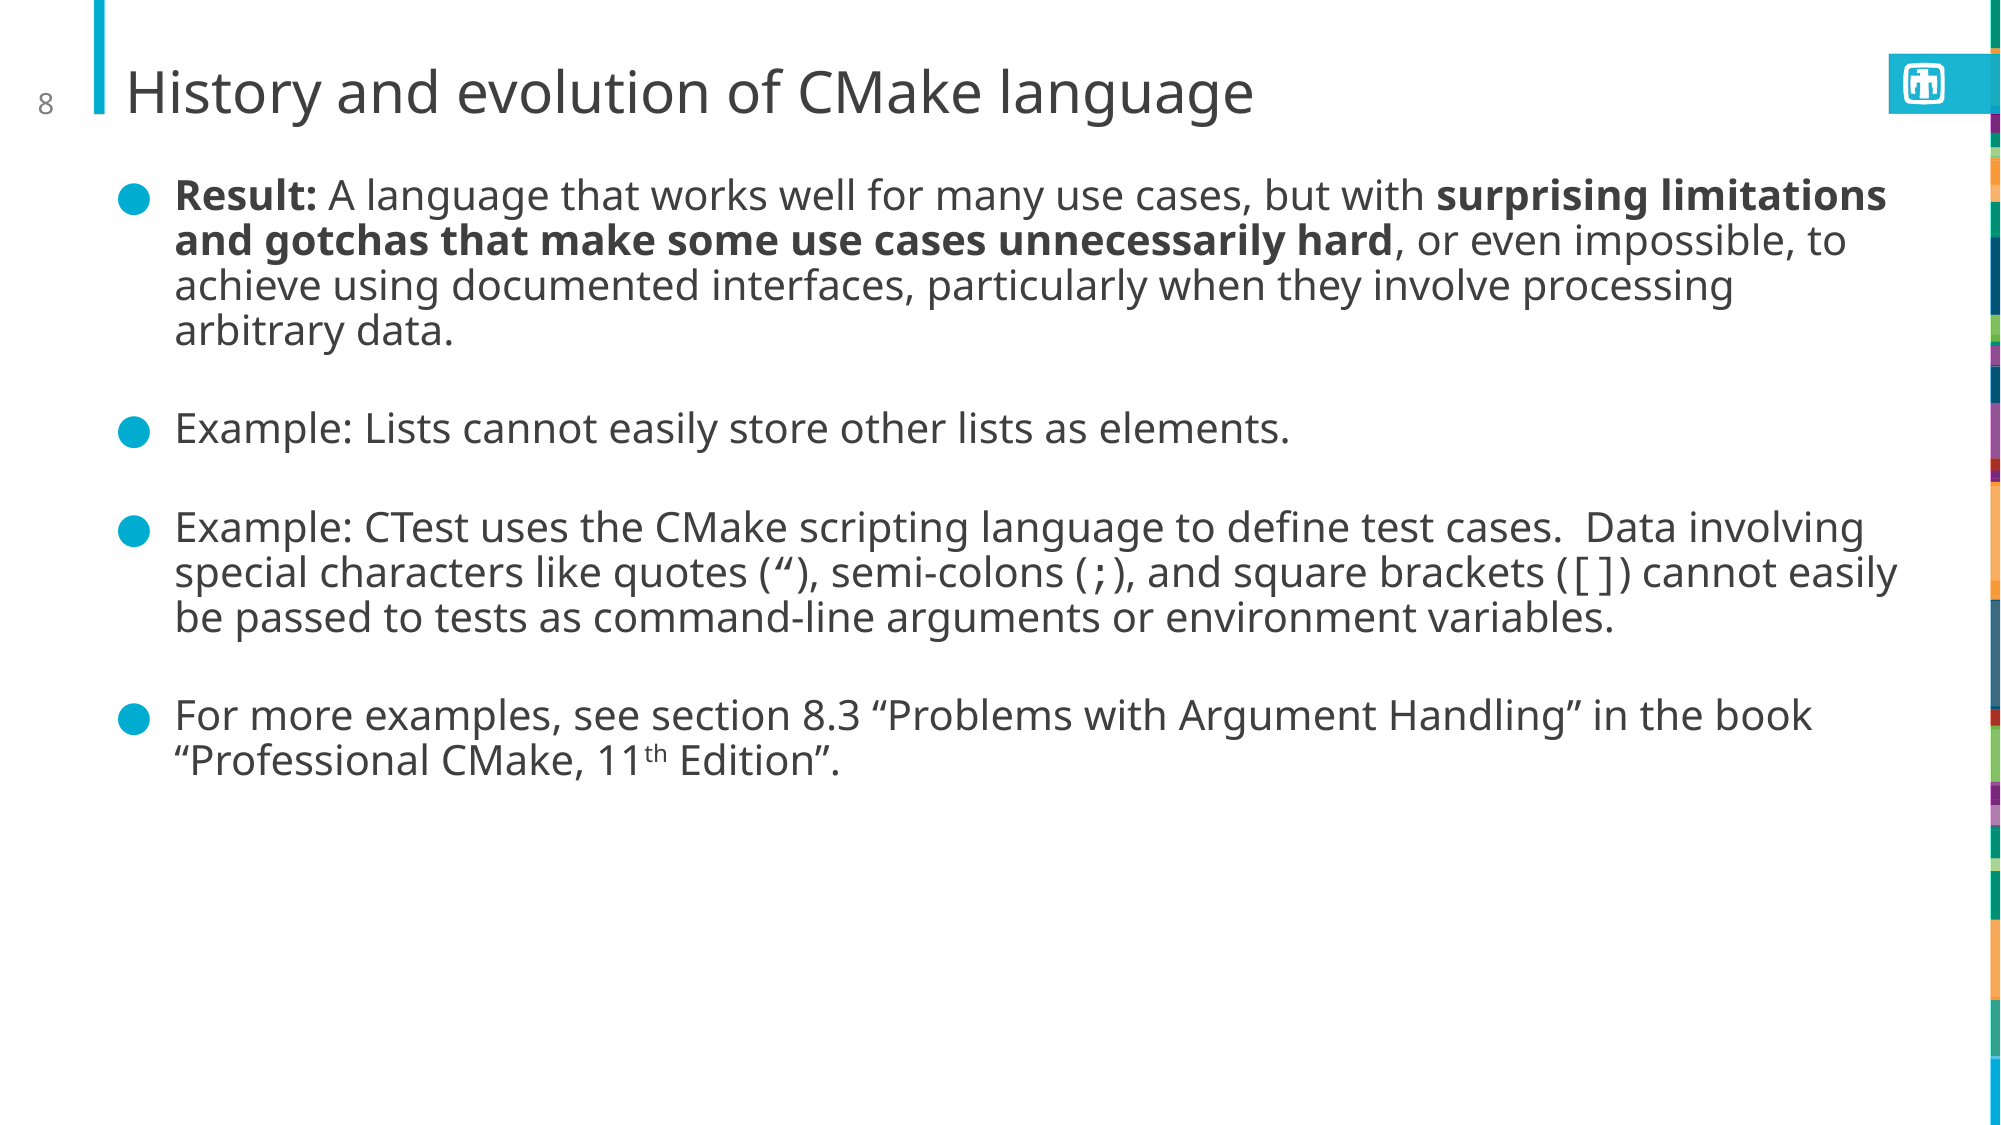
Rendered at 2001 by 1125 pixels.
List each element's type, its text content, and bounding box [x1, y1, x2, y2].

list Result: A language that works well for many use cases, but with surprising limitations and gotchas that make some use cases unnecessarily hard, or even impossible, to achieve using documented interfaces, particularly when they involve processing arbitrary data. Example: Lists cannot easily store other lists as elements. Example: CTest uses the CMake scripting language to define test cases. Data involving special characters like quotes (“), semi-colons (;), and square brackets ([]) cannot easily be passed to tests as command-line arguments or environment variables. For more examples, see section 8.3 “Problems with Argument Handling” in the book “Professional CMake, 11th Edition”. [91, 166, 1913, 1091]
title History and evolution of CMake language [118, 58, 1838, 153]
picture [0, 0, 2001, 1125]
slide_number 8 [0, 58, 92, 153]
